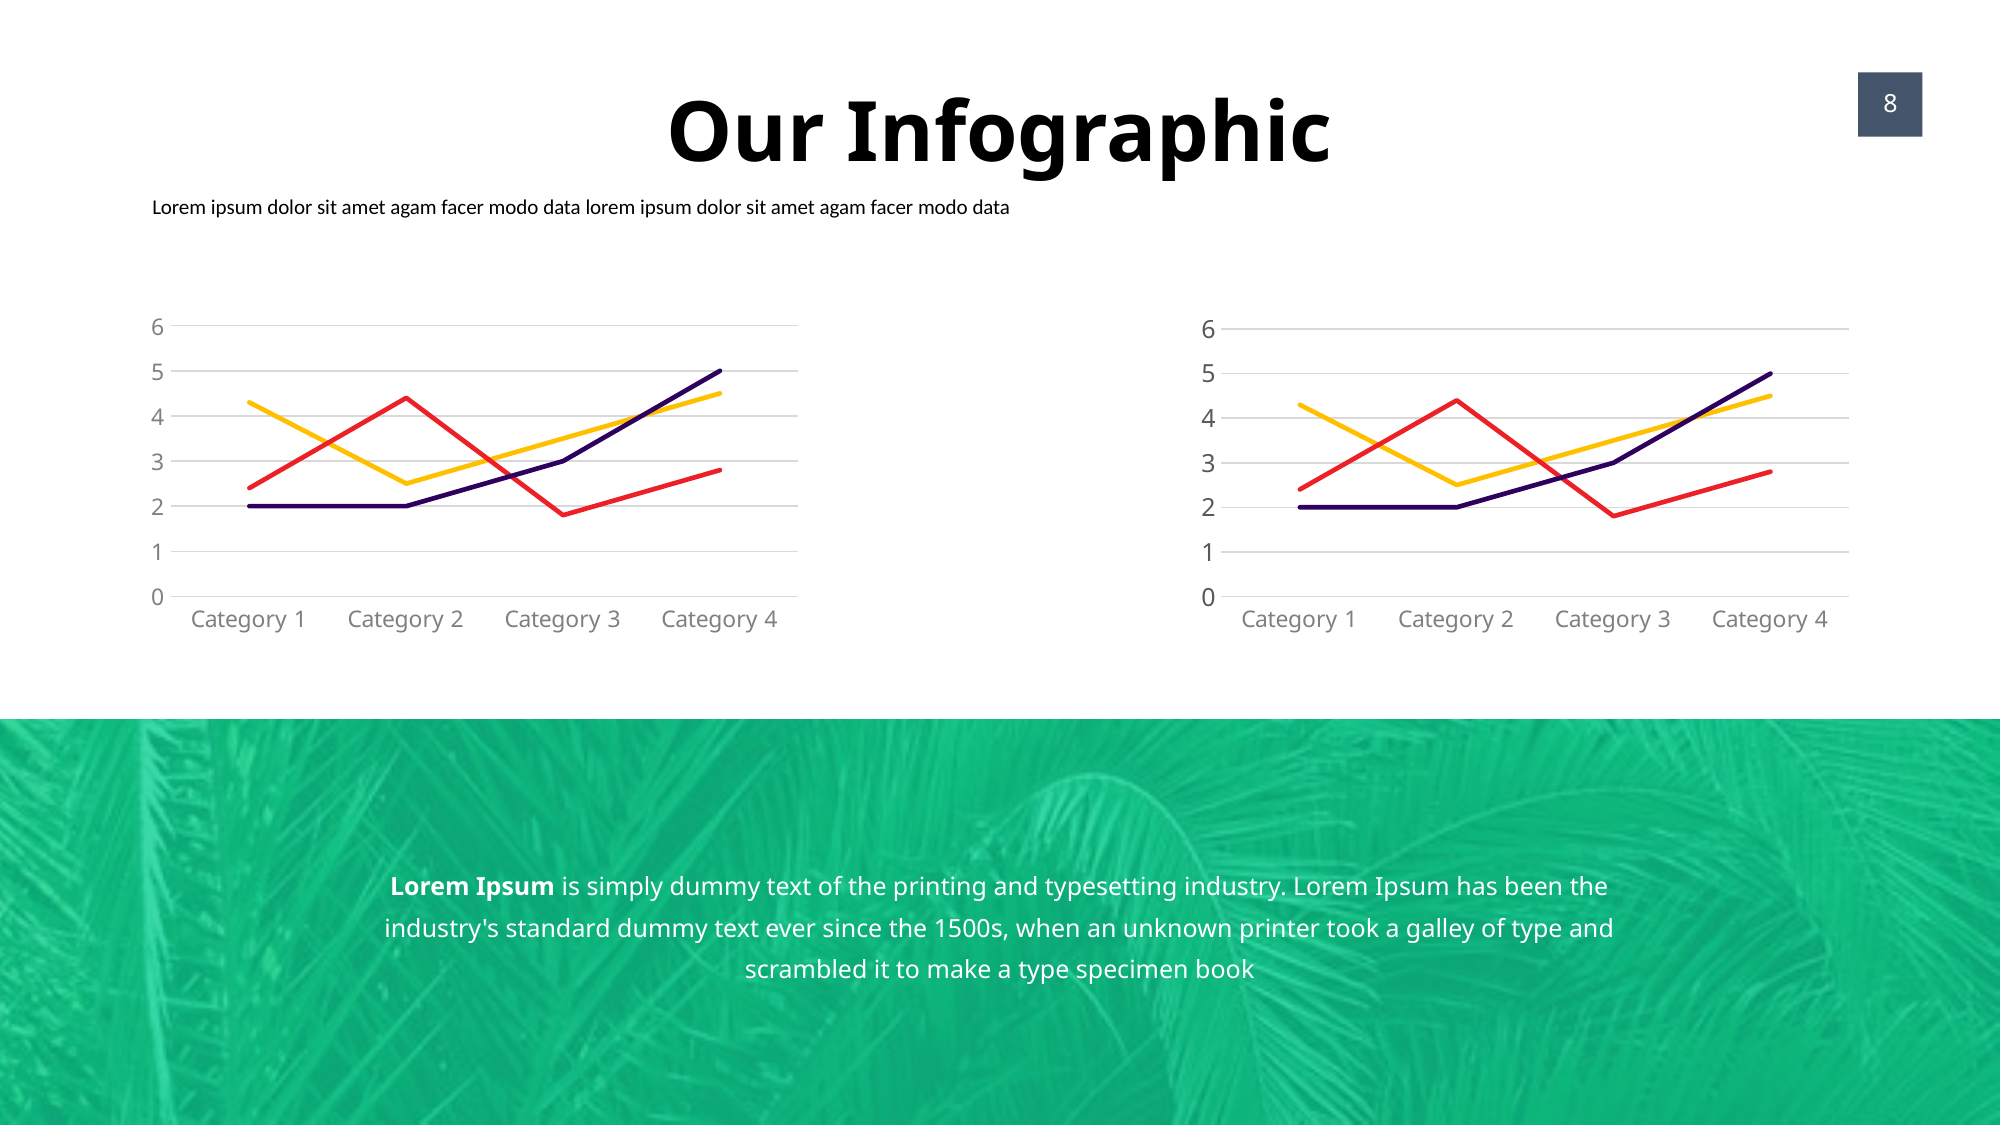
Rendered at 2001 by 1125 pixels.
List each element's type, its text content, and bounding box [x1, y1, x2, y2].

picture [0, 719, 2000, 1125]
chart [1187, 305, 1863, 641]
subtitle Lorem ipsum dolor sit amet agam facer modo data lorem ipsum dolor sit amet agam facer modo data [137, 186, 1863, 227]
slide_number 8 [1863, 78, 1927, 130]
chart [137, 303, 812, 641]
title Our Infographic [137, 78, 1863, 186]
